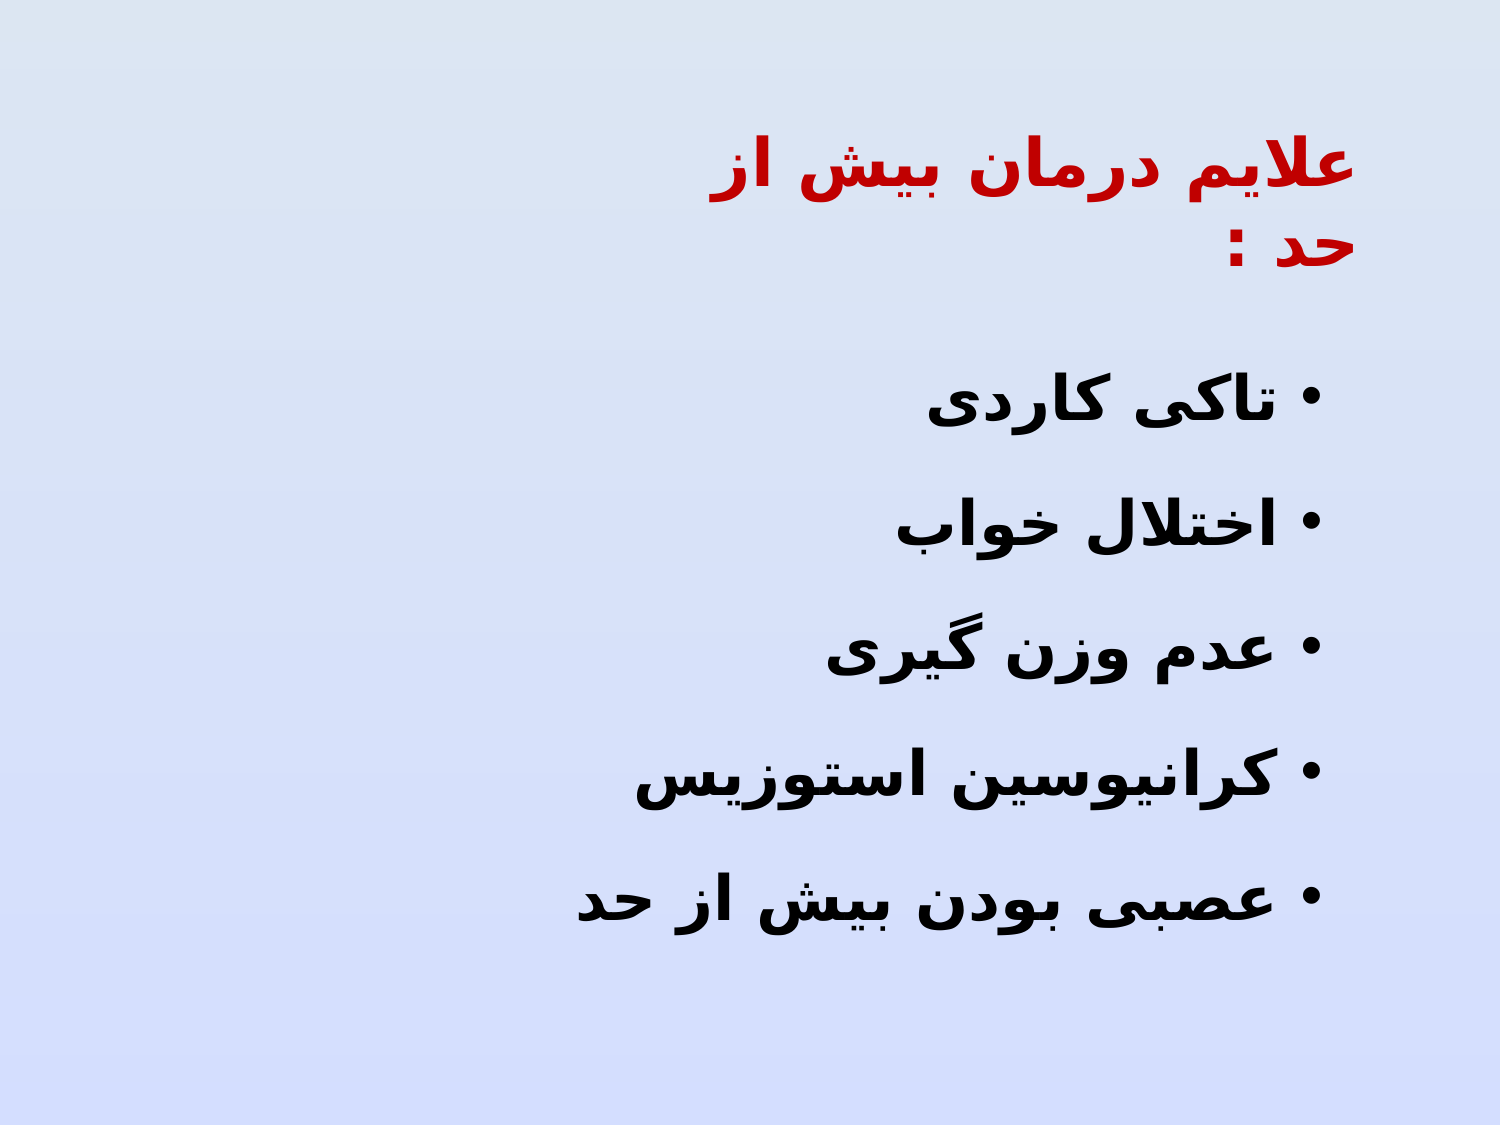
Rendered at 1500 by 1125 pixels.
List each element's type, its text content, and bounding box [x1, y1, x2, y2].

text_box علایم درمان بیش از حد : [650, 124, 1375, 275]
subtitle تاکی کاردی اختلال خواب عدم وزن گیری کرانیوسین استوزیس عصبی بودن بیش از حد [87, 299, 1338, 975]
